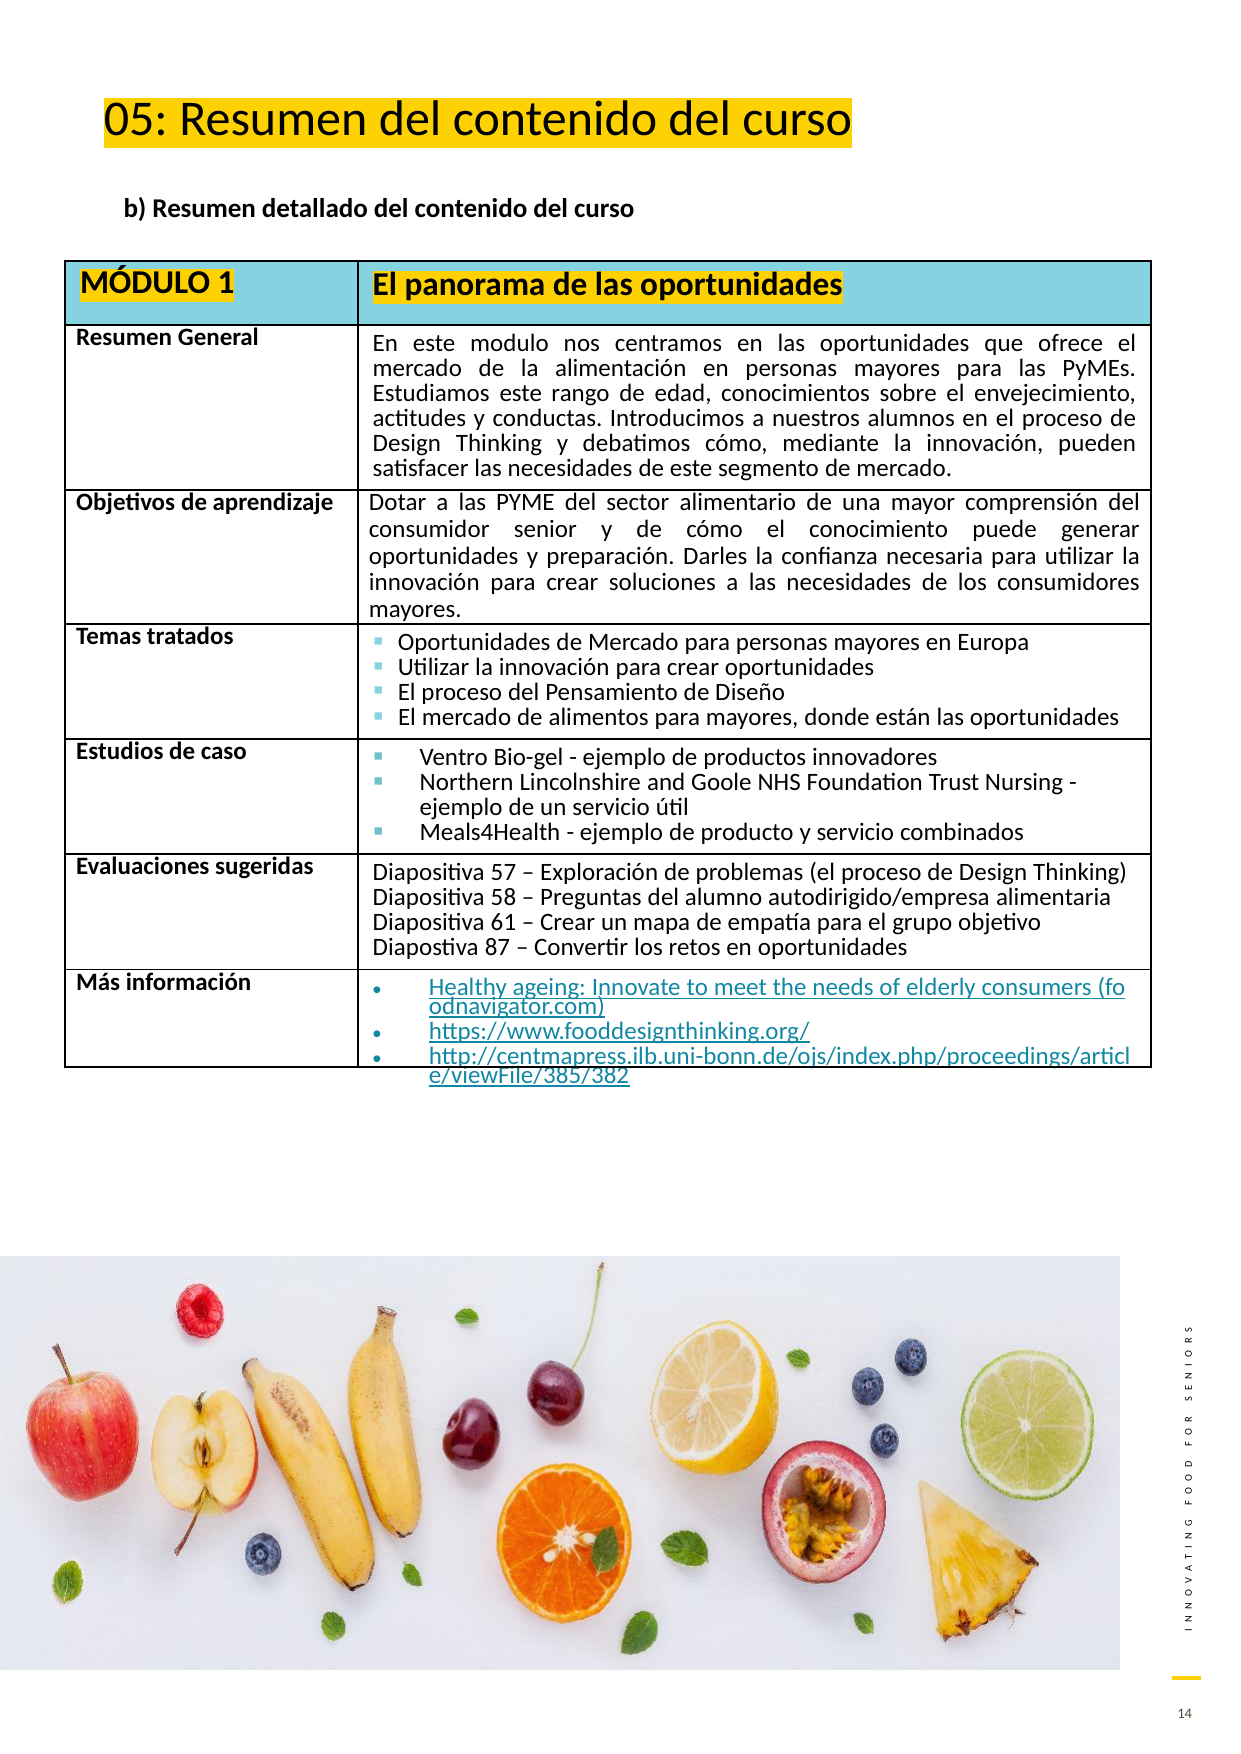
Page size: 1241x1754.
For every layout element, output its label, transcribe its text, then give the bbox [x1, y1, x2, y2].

table_cell Ventro Bio-gel - ejemplo de productos innovadores Northern Lincolnshire and Goole NHS Foundation Trust Nursing - ejemplo de un servicio útil Meals4Health - ejemplo de producto y servicio combinados [359, 740, 1150, 853]
table_header El panorama de las oportunidades [359, 262, 1150, 324]
table_cell Objetivos de aprendizaje [66, 491, 357, 623]
list b) Resumen detallado del contenido del curso [108, 183, 1132, 237]
table_cell Estudios de caso [66, 740, 357, 853]
table_cell Resumen General [66, 326, 357, 489]
table_cell En este modulo nos centramos en las oportunidades que ofrece el mercado de la alimentación en personas mayores para las PyMEs. Estudiamos este rango de edad, conocimientos sobre el envejecimiento, actitudes y conductas. Introducimos a nuestros alumnos en el proceso de Design Thinking y debatimos cómo, mediante la innovación, pueden satisfacer las necesidades de este segmento de mercado. [359, 326, 1150, 489]
table_cell Evaluaciones sugeridas [66, 855, 357, 969]
table_cell Dotar a las PYME del sector alimentario de una mayor comprensión del consumidor senior y de cómo el conocimiento puede generar oportunidades y preparación. Darles la confianza necesaria para utilizar la innovación para crear soluciones a las necesidades de los consumidores mayores. [359, 491, 1150, 623]
table_cell Healthy ageing: Innovate to meet the needs of elderly consumers (foodnavigator.com) https://www.fooddesignthinking.org/ http://centmapress.ilb.uni-bonn.de/ojs/index.php/proceedings/article/viewFile/385/382 [359, 970, 1150, 1066]
table_cell Temas tratados [66, 625, 357, 738]
table_cell Oportunidades de Mercado para personas mayores en Europa Utilizar la innovación para crear oportunidades El proceso del Pensamiento de Diseño El mercado de alimentos para mayores, donde están las oportunidades [359, 625, 1150, 738]
table_cell Más información [66, 970, 357, 1066]
list 05: Resumen del contenido del curso [89, 84, 1031, 260]
table_cell Diapositiva 57 – Exploración de problemas (el proceso de Design Thinking) Diapositiva 58 – Preguntas del alumno autodirigido/empresa alimentaria Diapositiva 61 – Crear un mapa de empatía para el grupo objetivo Diapostiva 87 – Convertir los retos en oportunidades [359, 855, 1150, 969]
picture [0, 1256, 1120, 1670]
table_header MÓDULO 1 [66, 262, 357, 324]
